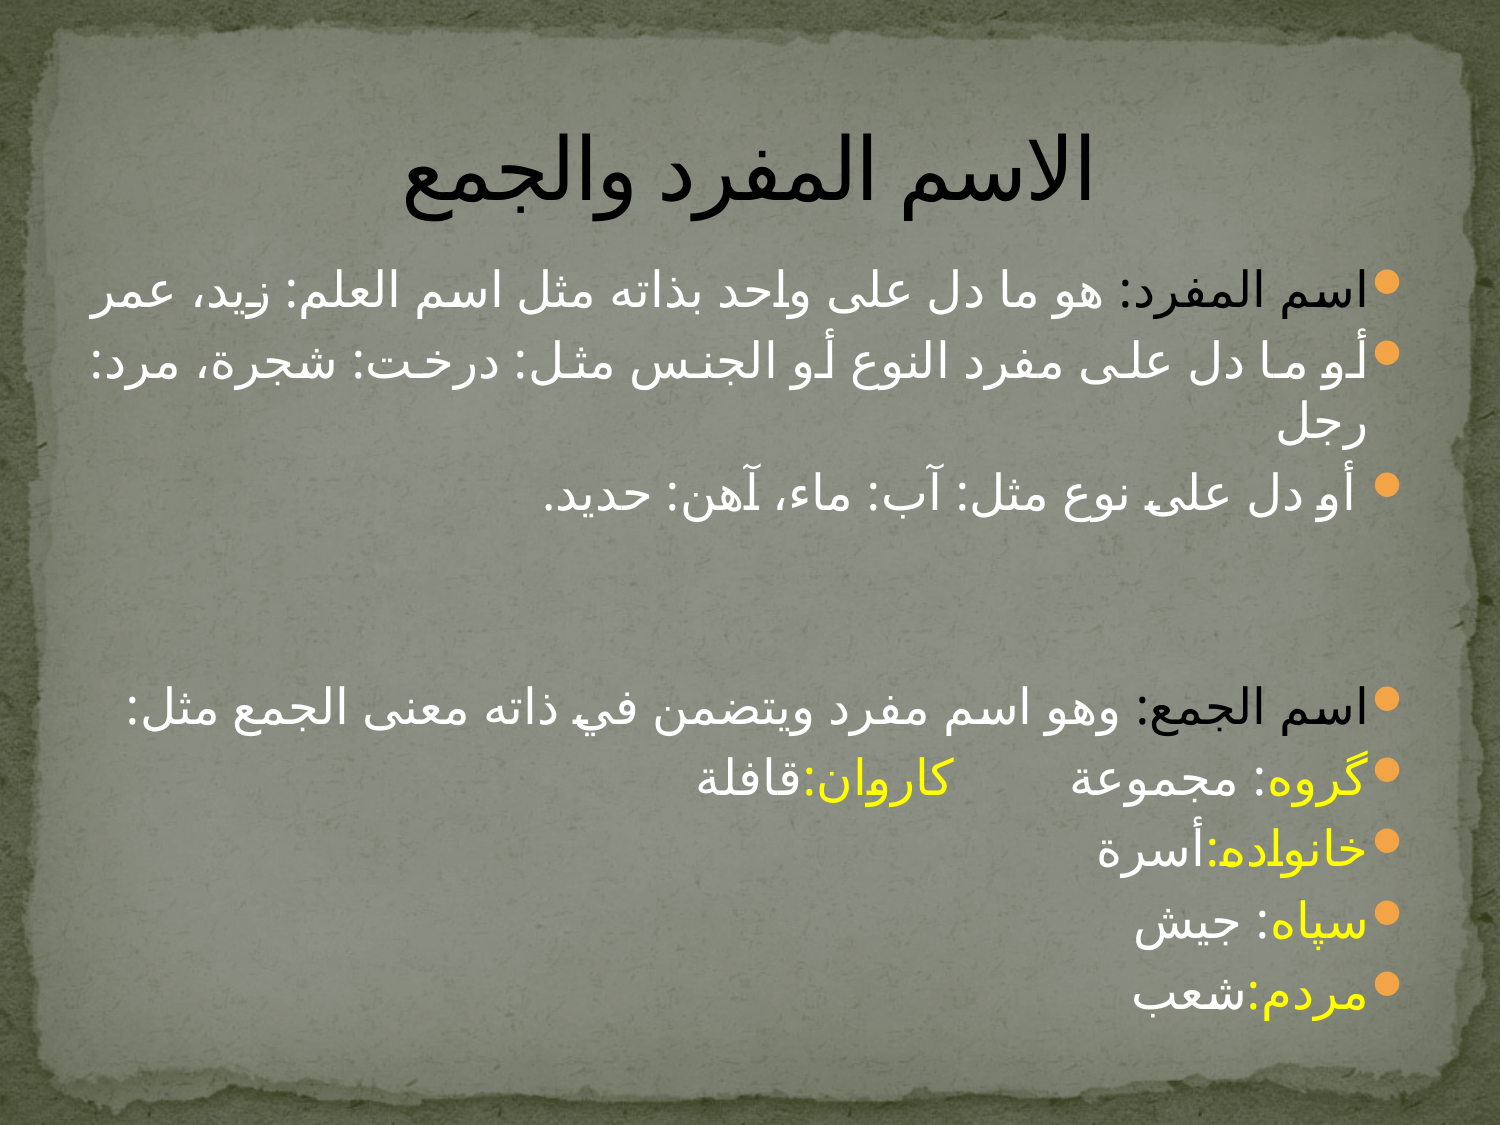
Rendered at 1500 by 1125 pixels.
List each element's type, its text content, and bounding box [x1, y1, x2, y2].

title الاسم المفرد والجمع [74, 24, 1425, 225]
list اسم المفرد: هو ما دل على واحد بذاته مثل اسم العلم: زيد، عمر أو ما دل على مفرد النوع أو الجنس مثل: درخت: شجرة، مرد: رجل أو دل على نوع مثل: آب: ماء، آهن: حديد. اسم الجمع: وهو اسم مفرد ويتضمن في ذاته معنى الجمع مثل: گروه: مجموعة کاروان:قافلة خانواده:أسرة سپاه: جيش مردم:شعب [75, 249, 1425, 1094]
